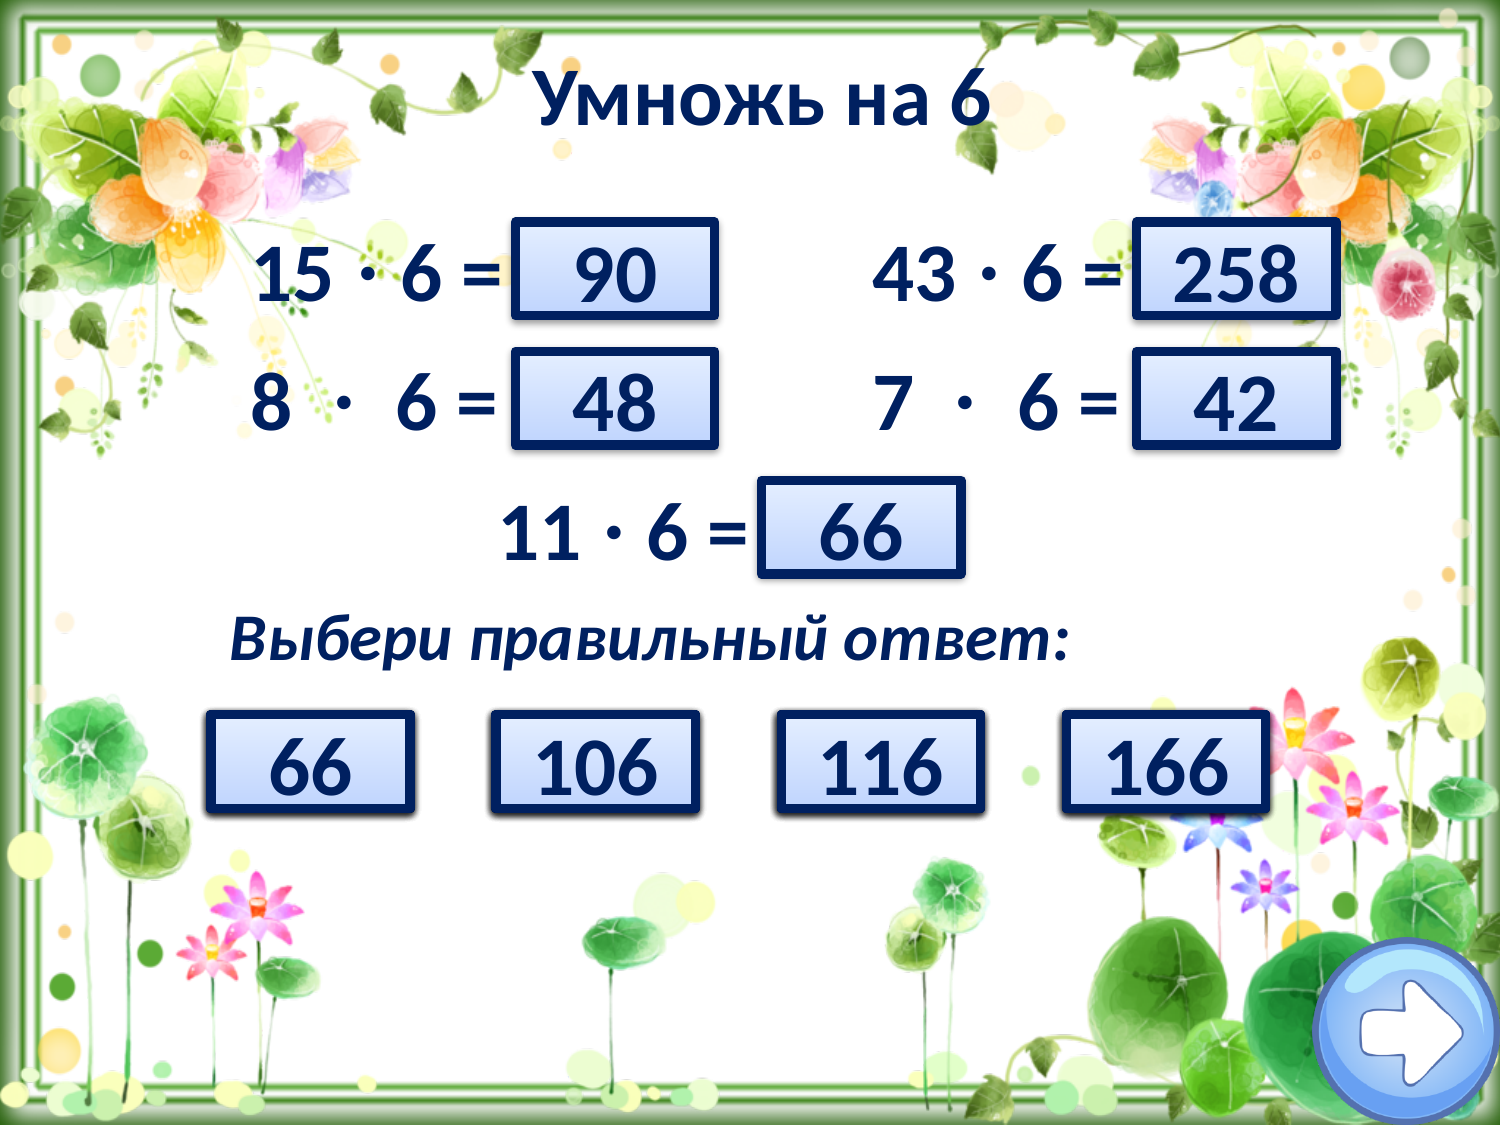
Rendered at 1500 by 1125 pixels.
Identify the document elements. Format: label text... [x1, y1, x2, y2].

text_box 42 [1136, 350, 1337, 446]
text_box 66 [210, 714, 411, 809]
text_box 106 [495, 714, 696, 809]
text_box 66 [761, 480, 962, 575]
text_box 116 [780, 714, 981, 809]
picture [0, 0, 1500, 1125]
text_box 15 · 6 = ? [236, 210, 598, 326]
text_box 90 [515, 221, 716, 317]
text_box Умножь на 6 [517, 35, 1008, 150]
text_box 8 · 6 = ? [236, 340, 593, 455]
text_box 48 [515, 350, 716, 446]
text_box 7 · 6 = ? [857, 340, 1214, 455]
text_box Выбери правильный ответ: [214, 585, 1087, 681]
text_box 43 · 6 = ? [857, 210, 1219, 326]
text_box 11 · 6 = ? [482, 469, 844, 584]
text_box 166 [1066, 714, 1266, 809]
text_box 258 [1136, 221, 1337, 317]
